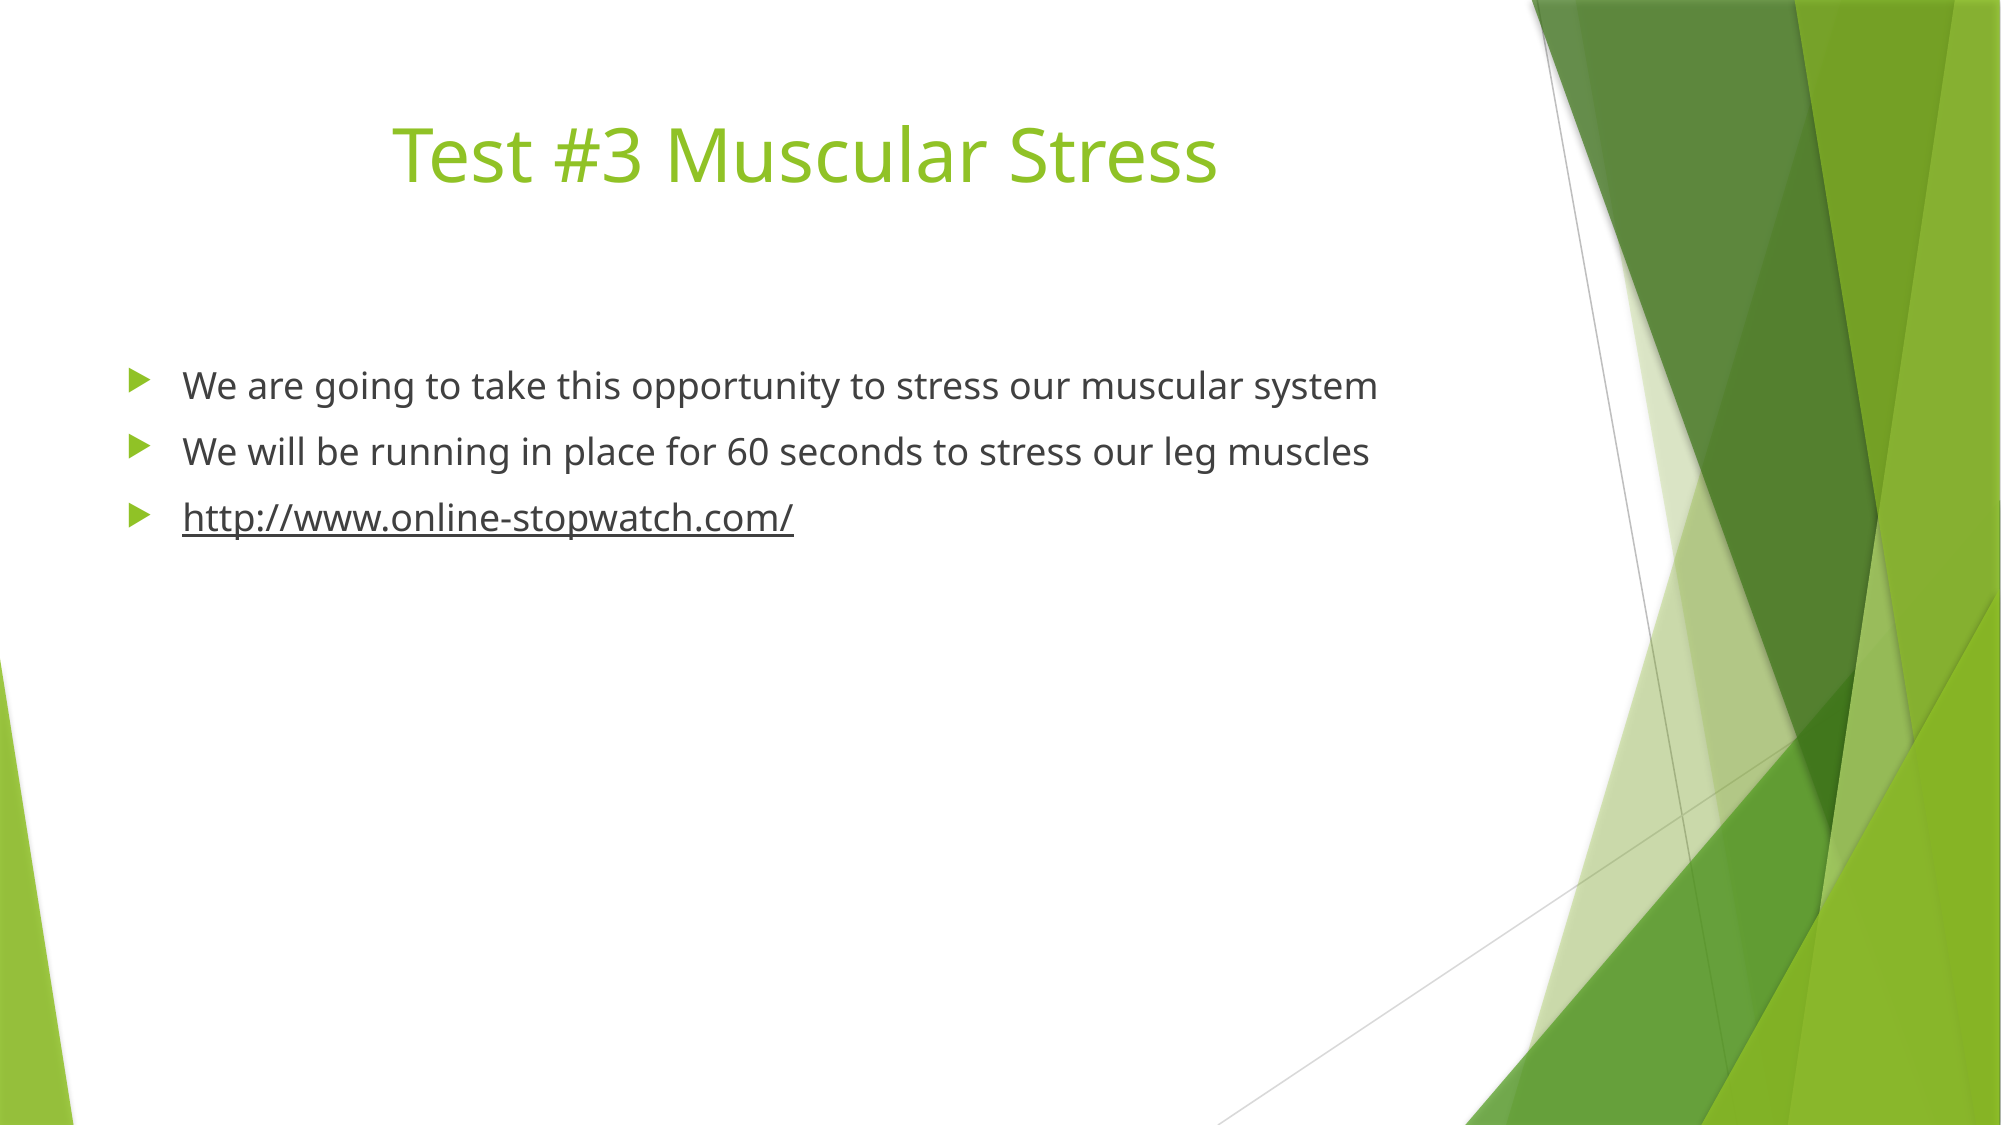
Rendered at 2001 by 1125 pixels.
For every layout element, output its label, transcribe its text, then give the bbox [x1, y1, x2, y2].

title Test #3 Muscular Stress [111, 99, 1522, 317]
list We are going to take this opportunity to stress our muscular system We will be running in place for 60 seconds to stress our leg muscles http://www.online-stopwatch.com/ [111, 354, 1522, 992]
